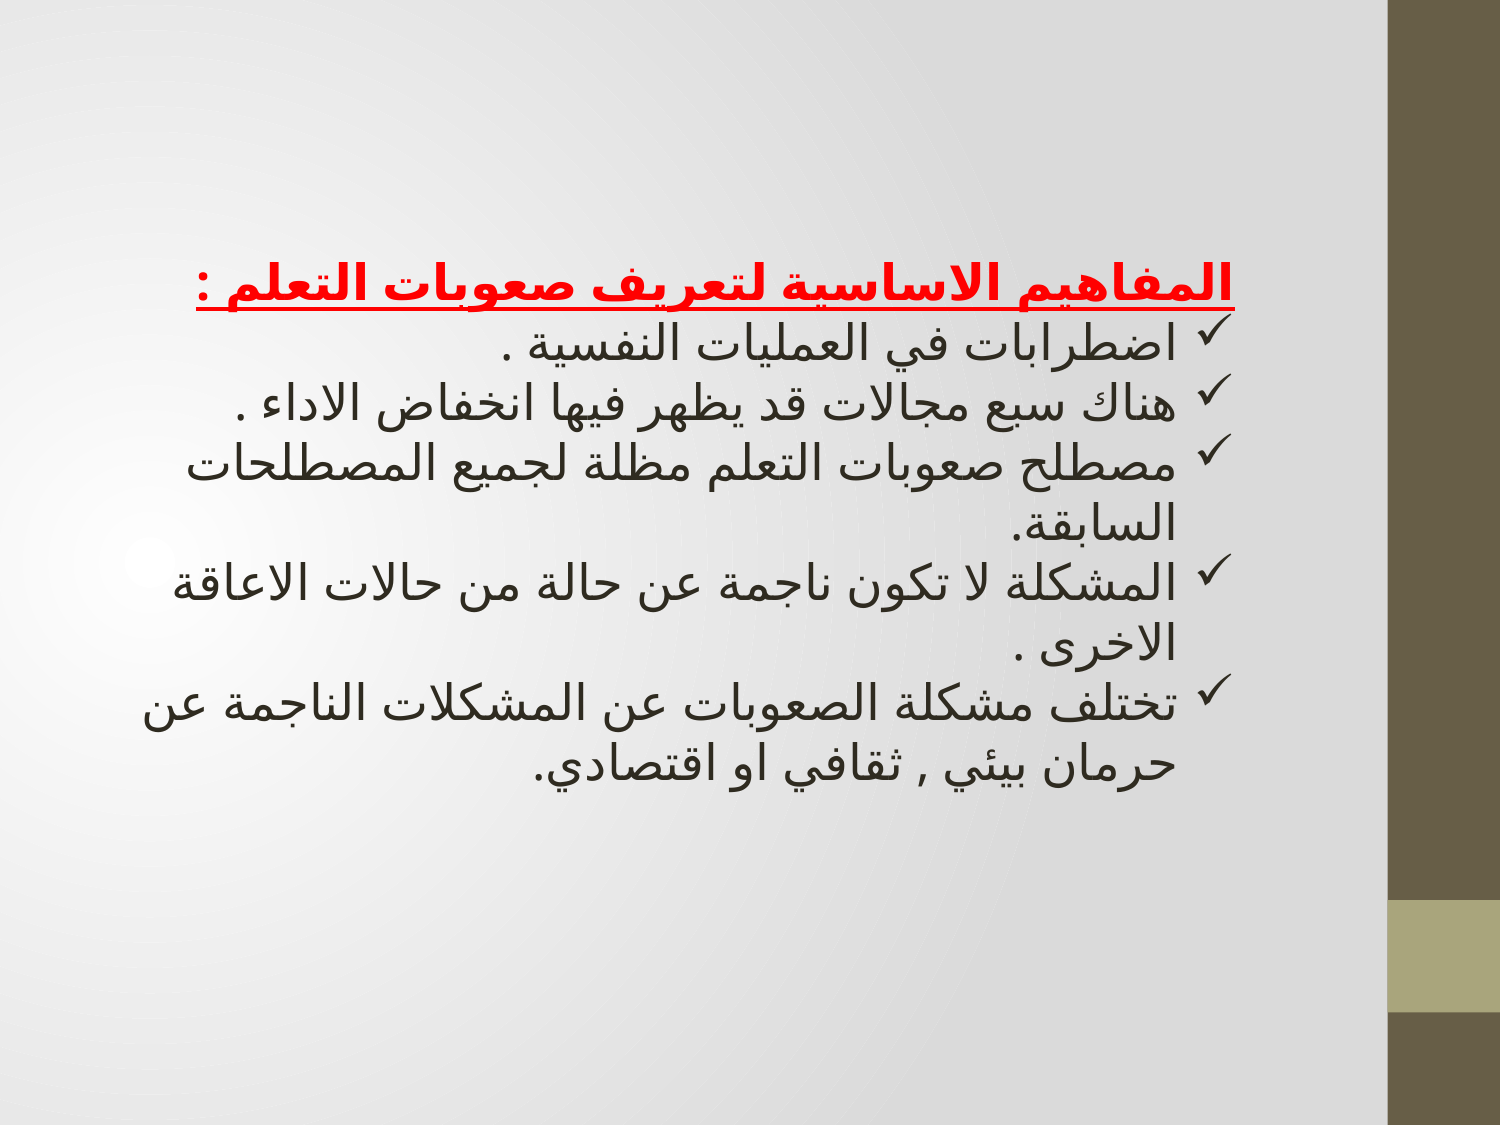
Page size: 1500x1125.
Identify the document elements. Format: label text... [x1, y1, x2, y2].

text_box المفاهيم الاساسية لتعريف صعوبات التعلم : اضطرابات في العمليات النفسية . هناك سبع مجالات قد يظهر فيها انخفاض الاداء . مصطلح صعوبات التعلم مظلة لجميع المصطلحات السابقة. المشكلة لا تكون ناجمة عن حالة من حالات الاعاقة الاخرى . تختلف مشكلة الصعوبات عن المشكلات الناجمة عن حرمان بيئي , ثقافي او اقتصادي. [67, 243, 1250, 859]
